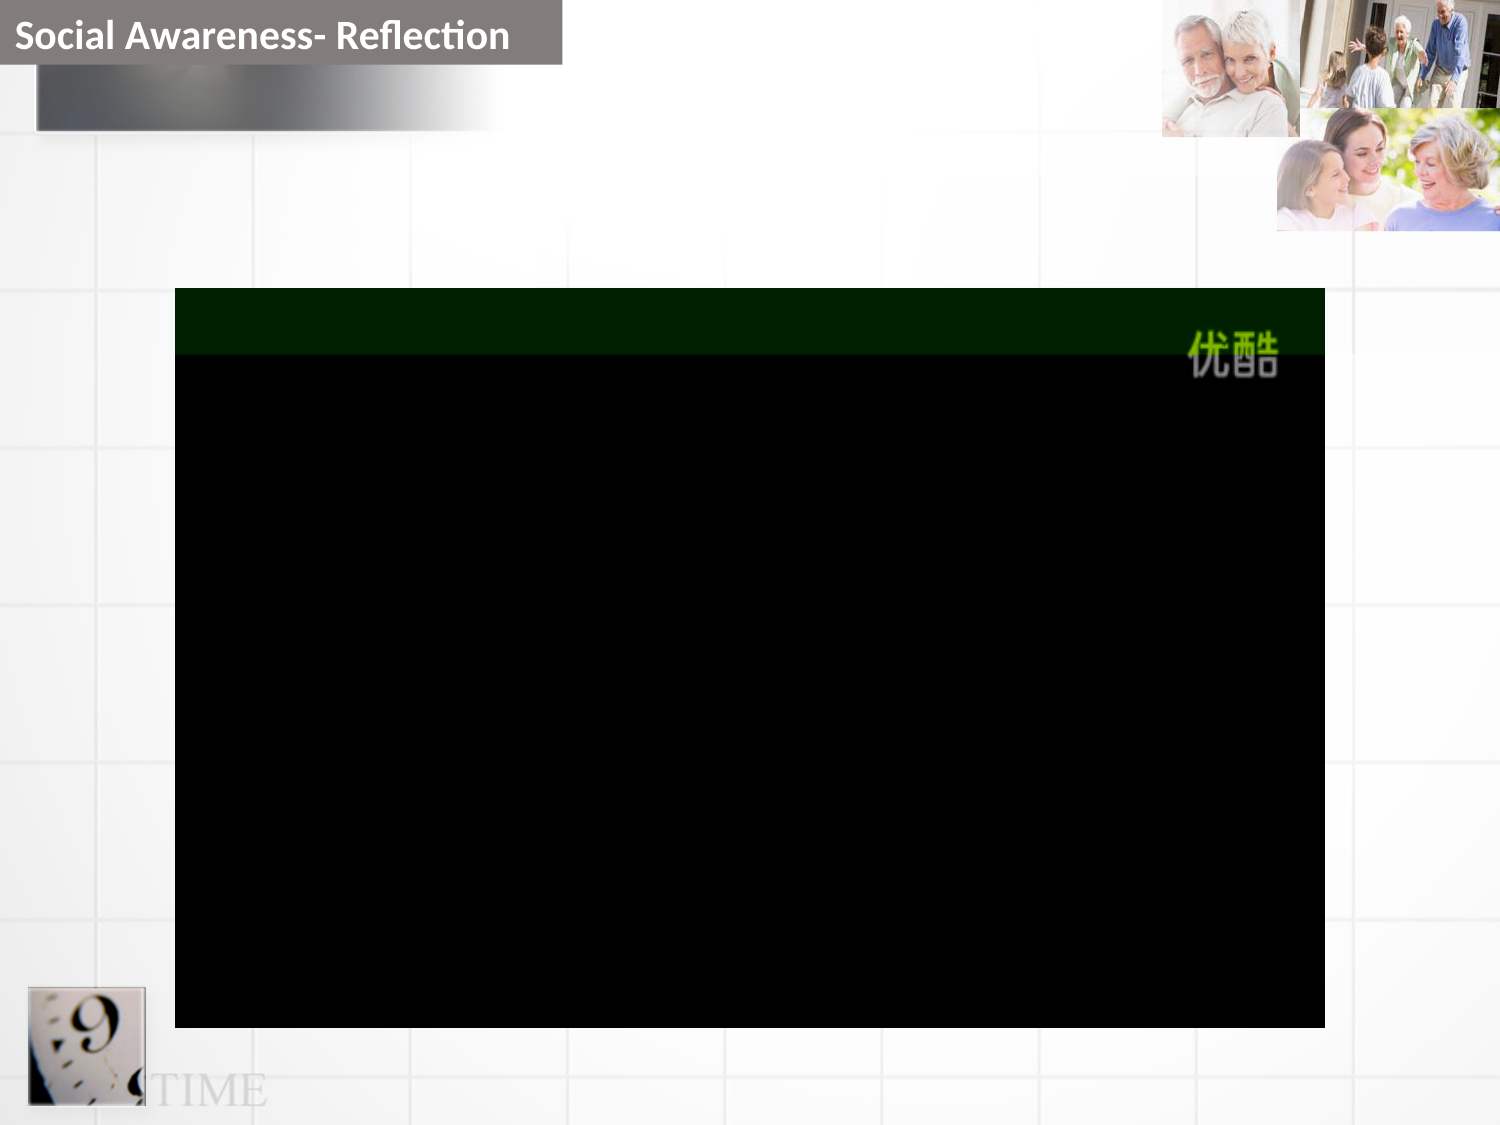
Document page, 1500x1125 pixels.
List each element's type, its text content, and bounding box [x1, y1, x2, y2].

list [174, 287, 1326, 1030]
text_box Social Awareness- Reflection [0, 0, 563, 65]
picture [0, 0, 1500, 1125]
